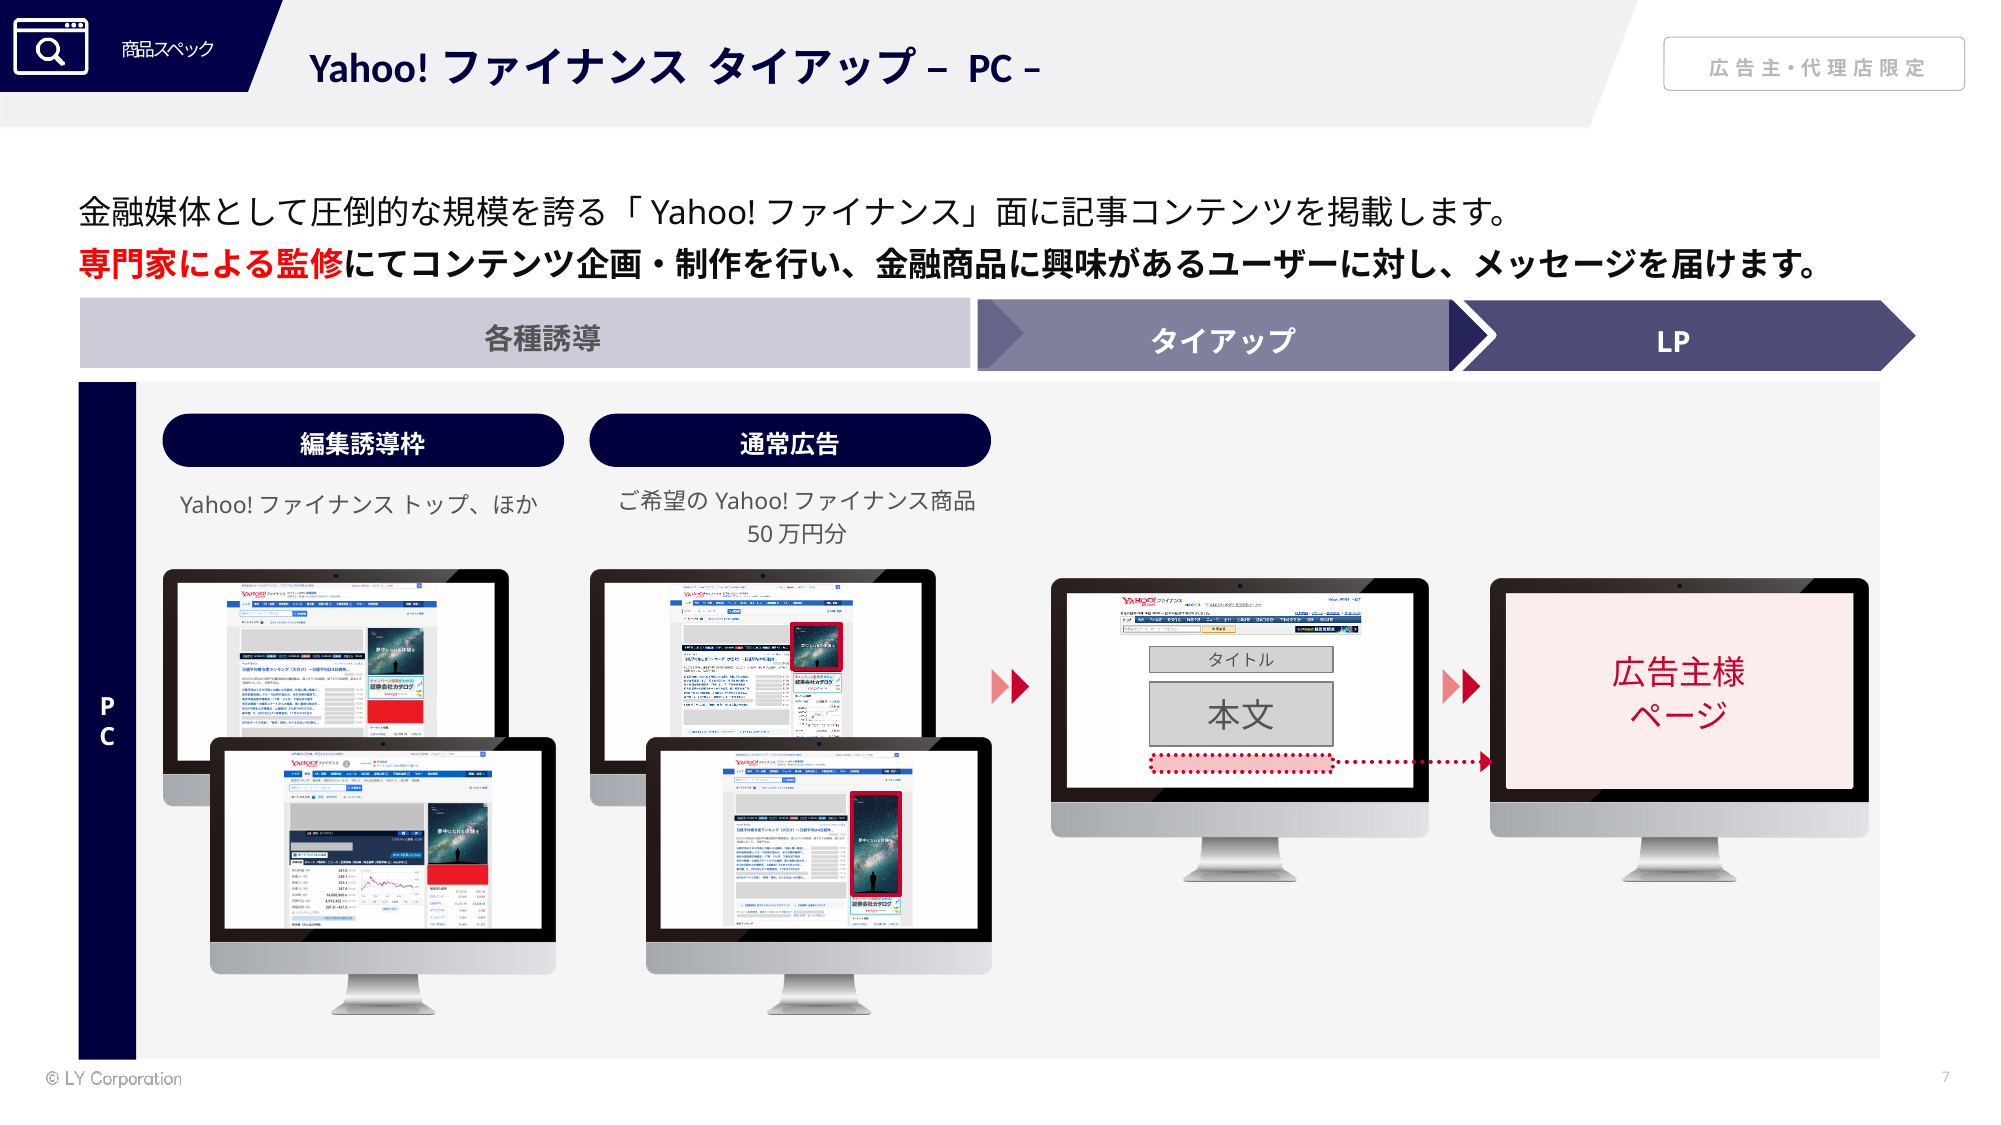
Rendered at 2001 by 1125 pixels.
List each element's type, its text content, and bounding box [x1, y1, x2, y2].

text_box LP [1455, 296, 1922, 375]
picture [163, 569, 556, 1015]
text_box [979, 673, 1024, 699]
list 商品スペック [97, 13, 240, 81]
picture [590, 569, 992, 1015]
text_box Yahoo!ファイナンス トップ、ほか [180, 484, 539, 518]
text_box [135, 381, 1880, 1059]
picture [9, 5, 92, 87]
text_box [1430, 673, 1475, 699]
text_box 通常広告 [589, 413, 992, 467]
picture [1490, 577, 1869, 882]
text_box 各種誘導 [76, 293, 992, 372]
picture [46, 1071, 181, 1088]
list Yahoo!ファイナンス タイアップ – PC – [309, 41, 1645, 97]
text_box 編集誘導枠 [162, 413, 565, 467]
text_box タイアップ [974, 295, 1493, 375]
text_box PC [78, 382, 137, 1060]
text_box 金融媒体として圧倒的な規模を誇る「Yahoo!ファイナンス」面に記事コンテンツを掲載します。 専門家による監修にてコンテンツ企画・制作を行い、金融商品に興味があるユーザーに対し、メッセージを届けます。 [78, 179, 1880, 284]
text_box ご希望のYahoo!ファイナンス商品 50万円分 [617, 480, 978, 547]
picture [1051, 577, 1429, 882]
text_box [1116, 596, 1365, 783]
